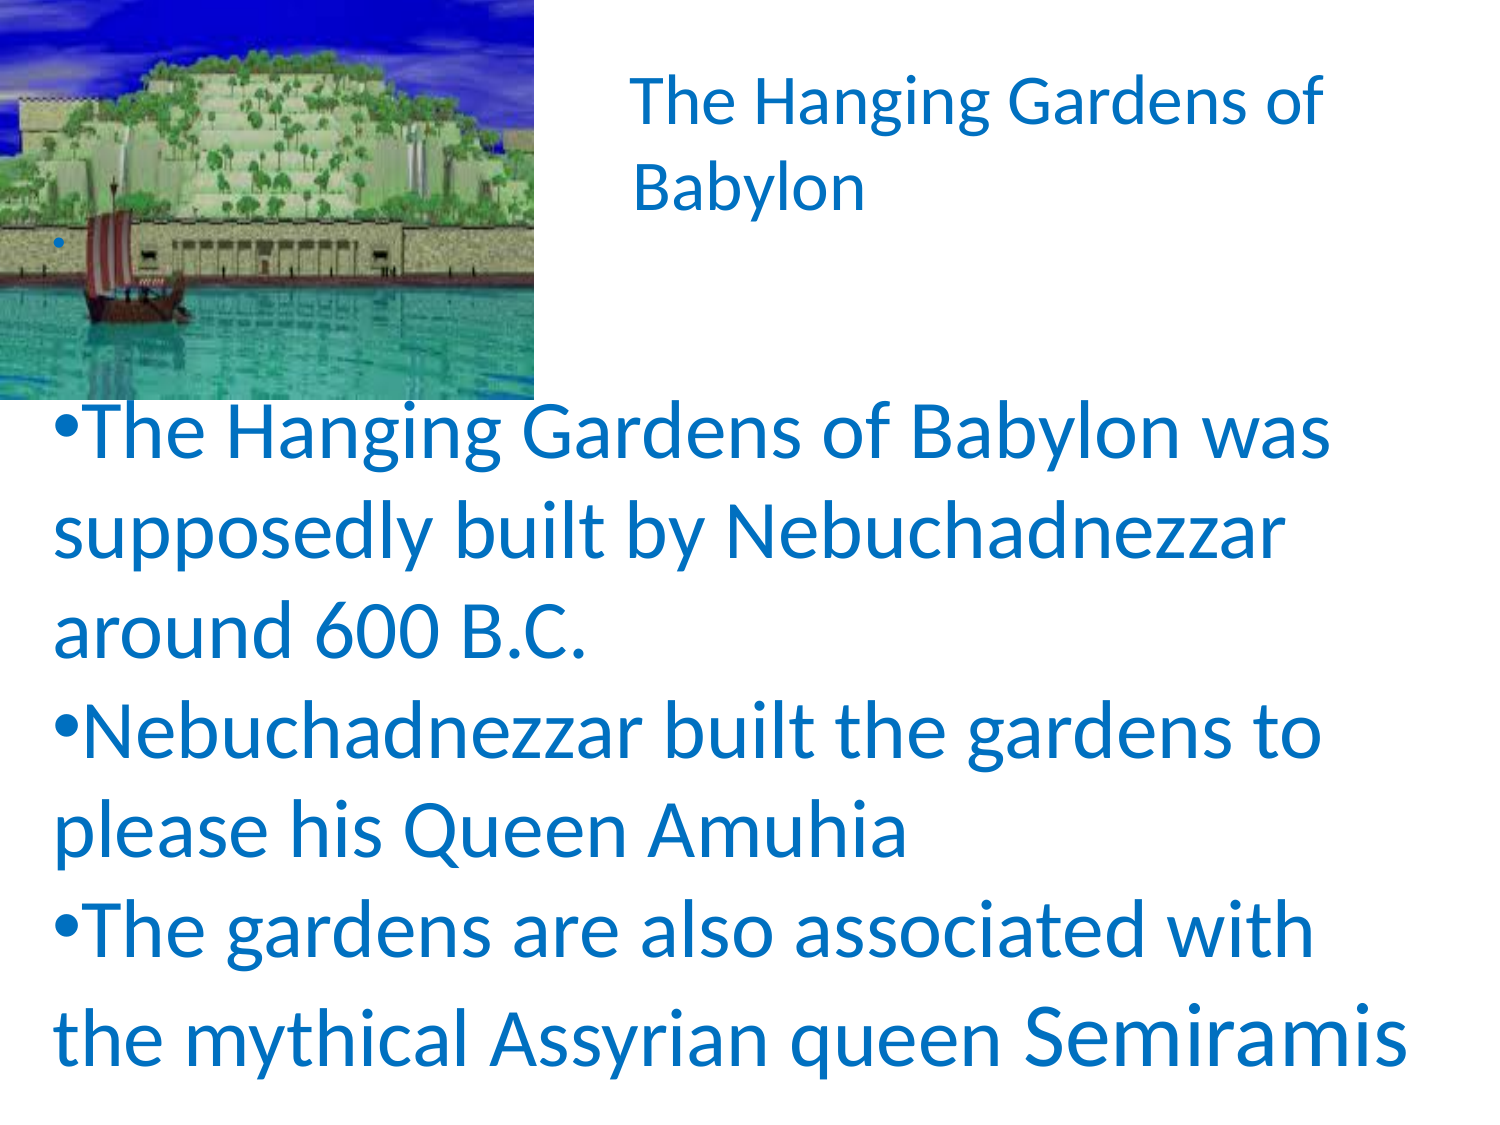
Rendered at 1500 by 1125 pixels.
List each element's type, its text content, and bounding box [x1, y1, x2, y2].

title The Hanging Gardens of Babylon [538, 45, 1425, 212]
text_box The Hanging Gardens of Babylon was supposedly built by Nebuchadnezzar around 600 B.C. Nebuchadnezzar built the gardens to please his Queen Amuhia The gardens are also associated with the mythical Assyrian queen Semiramis [37, 212, 1463, 1092]
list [0, 0, 534, 401]
